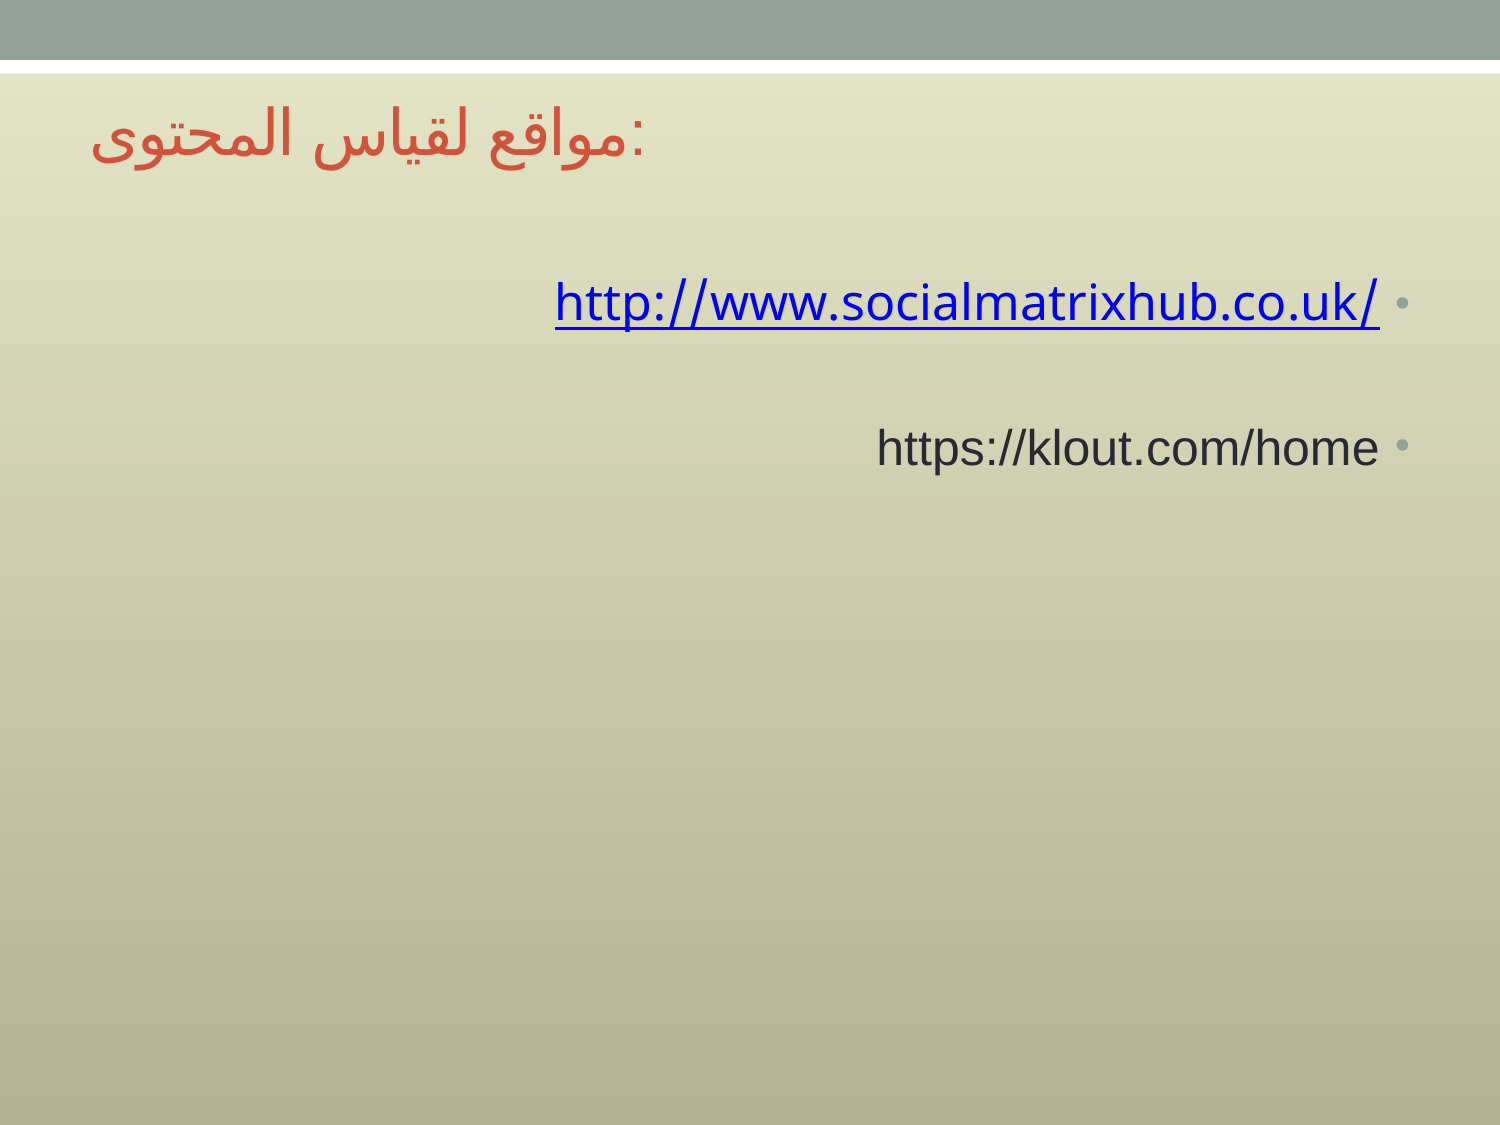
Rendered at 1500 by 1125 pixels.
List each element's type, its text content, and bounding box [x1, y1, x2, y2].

title مواقع لقياس المحتوى: [75, 87, 1425, 250]
list http://www.socialmatrixhub.co.uk/ https://klout.com/home [75, 262, 1425, 1063]
